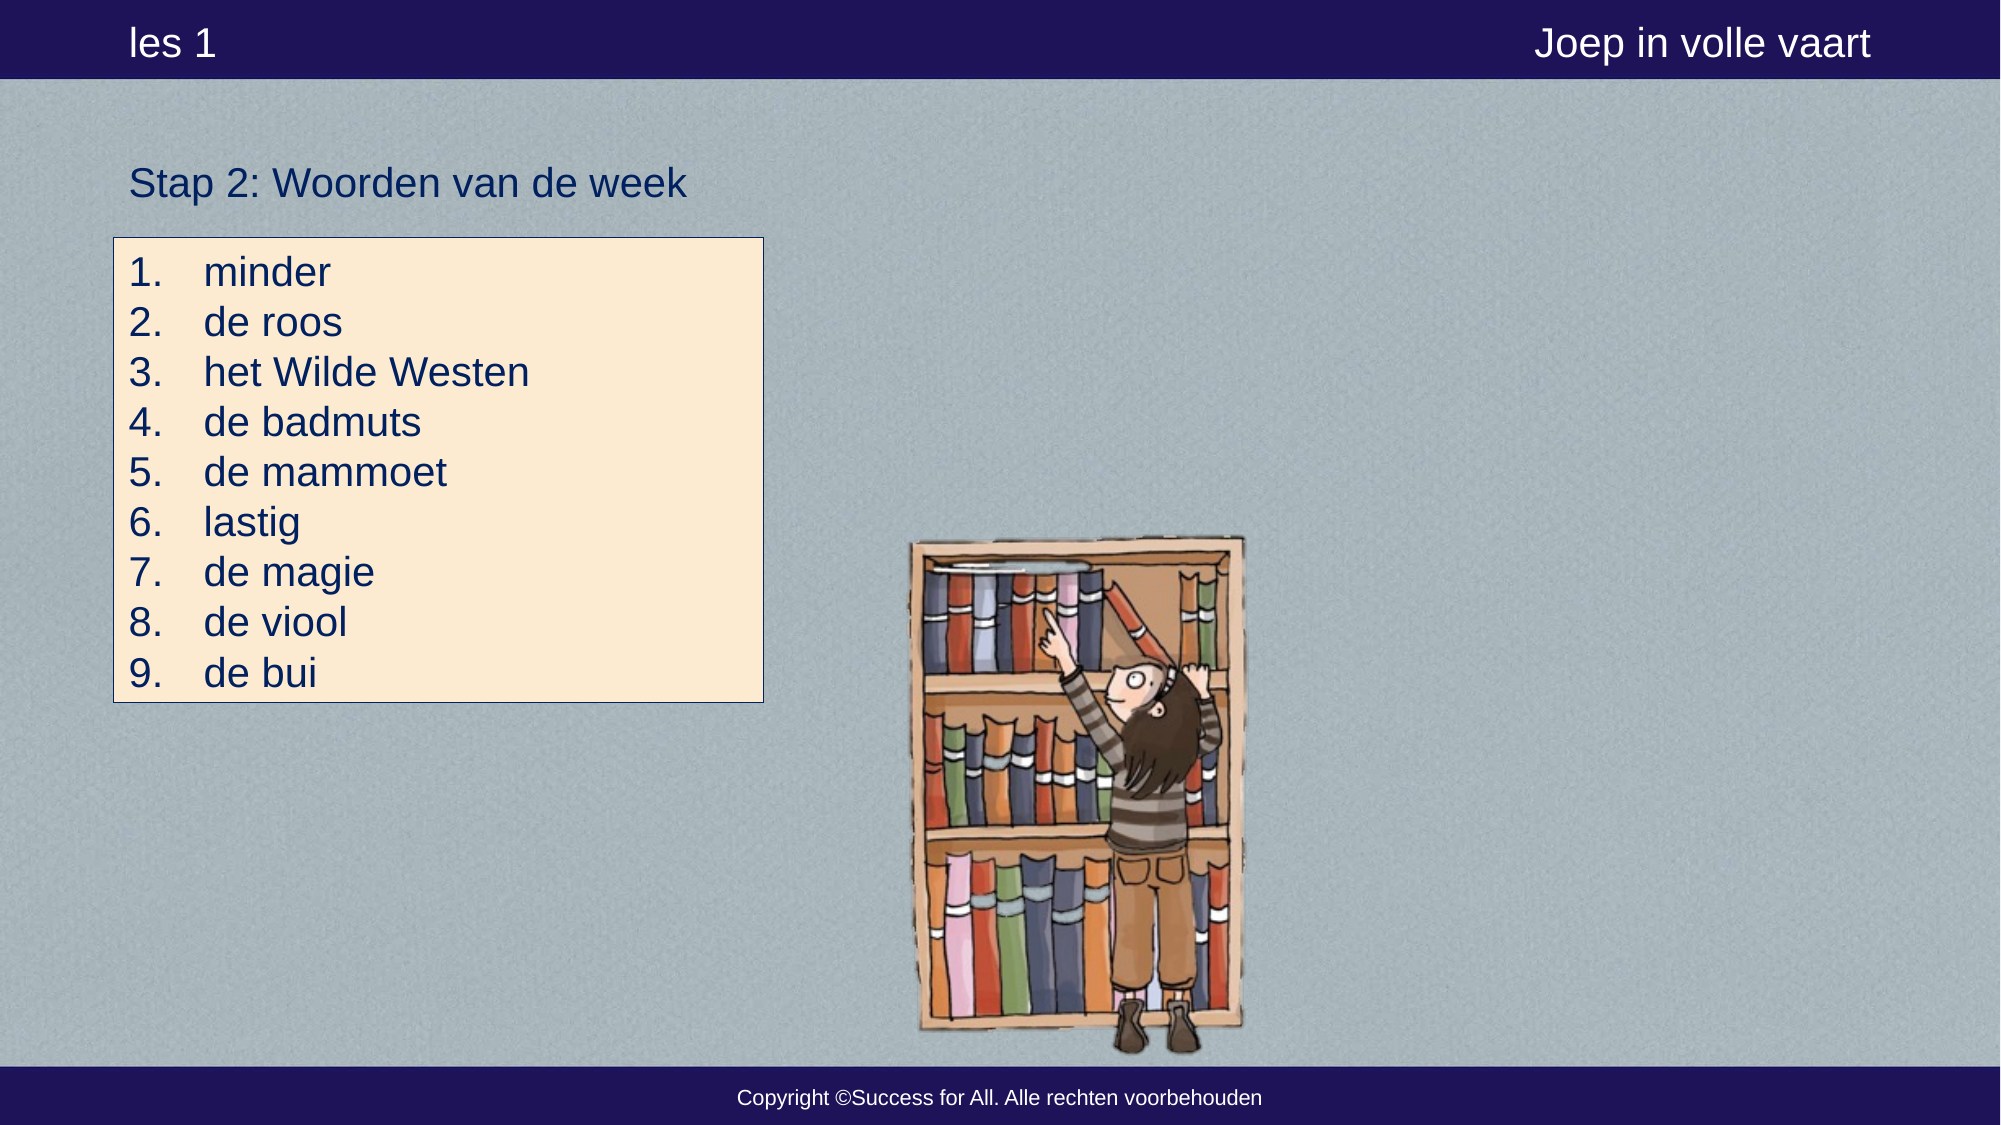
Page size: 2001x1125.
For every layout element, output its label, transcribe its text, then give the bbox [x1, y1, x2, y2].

text_box minder de roos het Wilde Westen de badmuts de mammoet lastig de magie de viool de bui [113, 237, 764, 703]
text_box Joep in volle vaart [999, 8, 1886, 73]
text_box les 1 [114, 8, 354, 73]
text_box Stap 2: Woorden van de week [113, 148, 1635, 214]
text_box Copyright ©Success for All. Alle rechten voorbehouden [0, 1076, 2000, 1125]
picture [0, 0, 2001, 1125]
